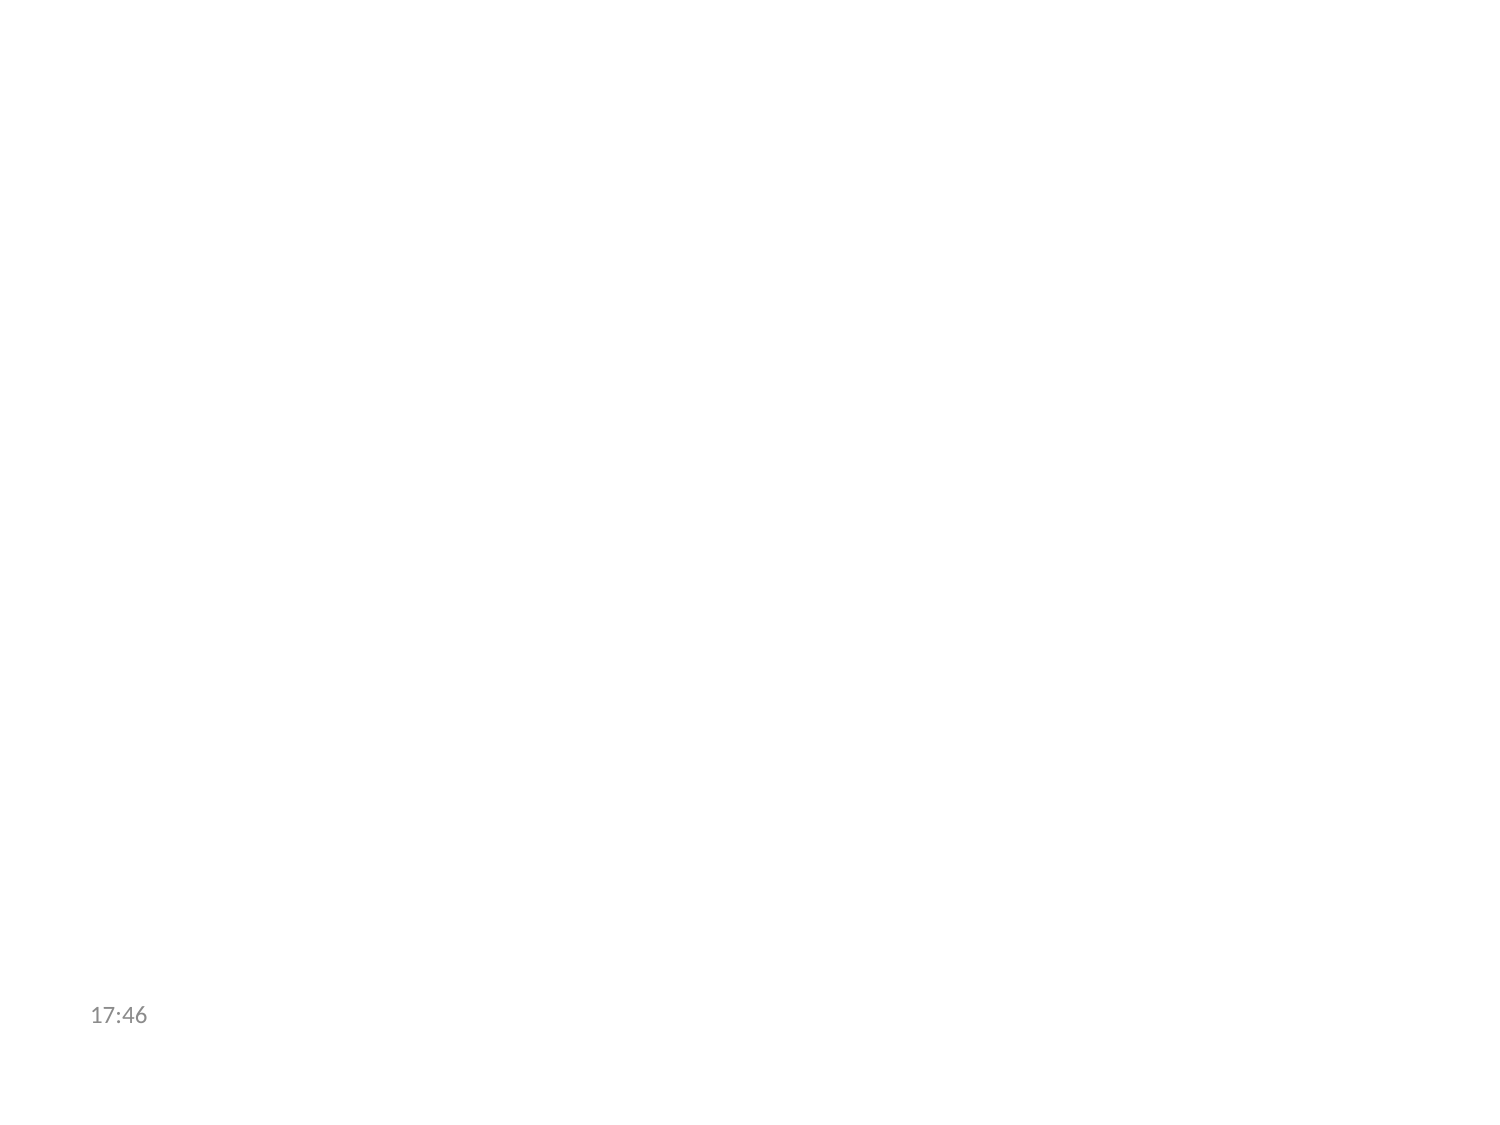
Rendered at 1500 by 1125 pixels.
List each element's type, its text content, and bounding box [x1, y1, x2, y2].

text_box 15:35 [75, 983, 425, 1044]
